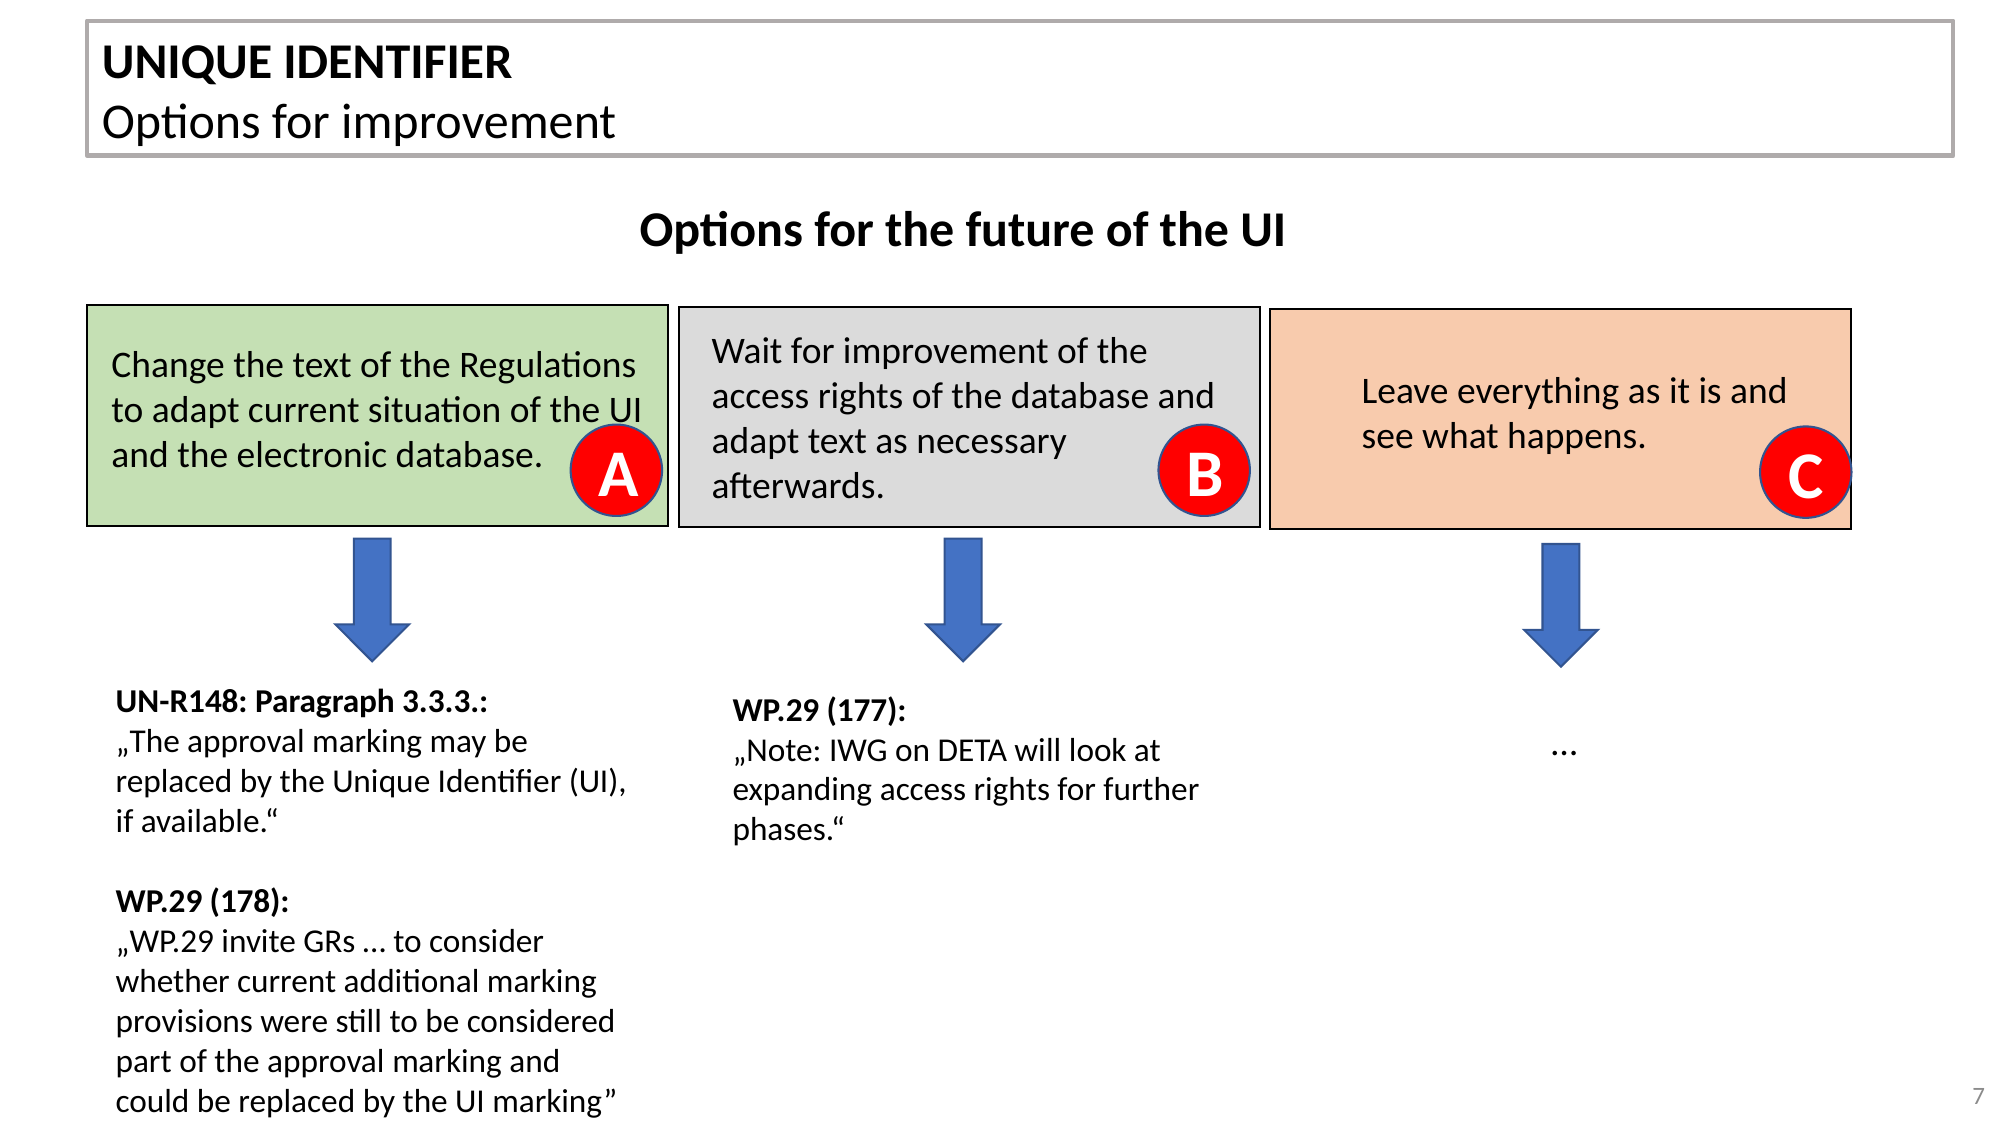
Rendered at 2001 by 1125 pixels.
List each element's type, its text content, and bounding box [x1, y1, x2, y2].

text_box UN-R148: Paragraph 3.3.3.: „The approval marking may be replaced by the Unique Identifier (UI), if available.“ WP.29 (178): „WP.29 invite GRs … to consider whether current additional marking provisions were still to be considered part of the approval marking and could be replaced by the UI marking” [100, 672, 647, 1125]
text_box Options for the future of the UI [599, 189, 1327, 264]
text_box [923, 537, 1003, 663]
text_box WP.29 (177): „Note: IWG on DETA will look at expanding access rights for further phases.“ [717, 680, 1221, 855]
text_box Leave everything as it is and see what happens. [1346, 358, 1811, 464]
text_box A [569, 423, 664, 517]
text_box [86, 304, 669, 527]
text_box [678, 306, 1261, 528]
text_box B [1157, 423, 1251, 517]
text_box [1521, 542, 1601, 669]
text_box … [1332, 710, 1797, 771]
slide_number 7 [1550, 1064, 2000, 1125]
text_box Change the text of the Regulations to adapt current situation of the UI and the electronic database. [96, 332, 662, 483]
text_box [332, 537, 412, 663]
text_box UNIQUE IDENTIFIER Options for improvement [87, 20, 1954, 156]
text_box C [1759, 425, 1853, 519]
text_box [1269, 308, 1852, 530]
text_box Wait for improvement of the access rights of the database and adapt text as necessary afterwards. [696, 319, 1240, 514]
